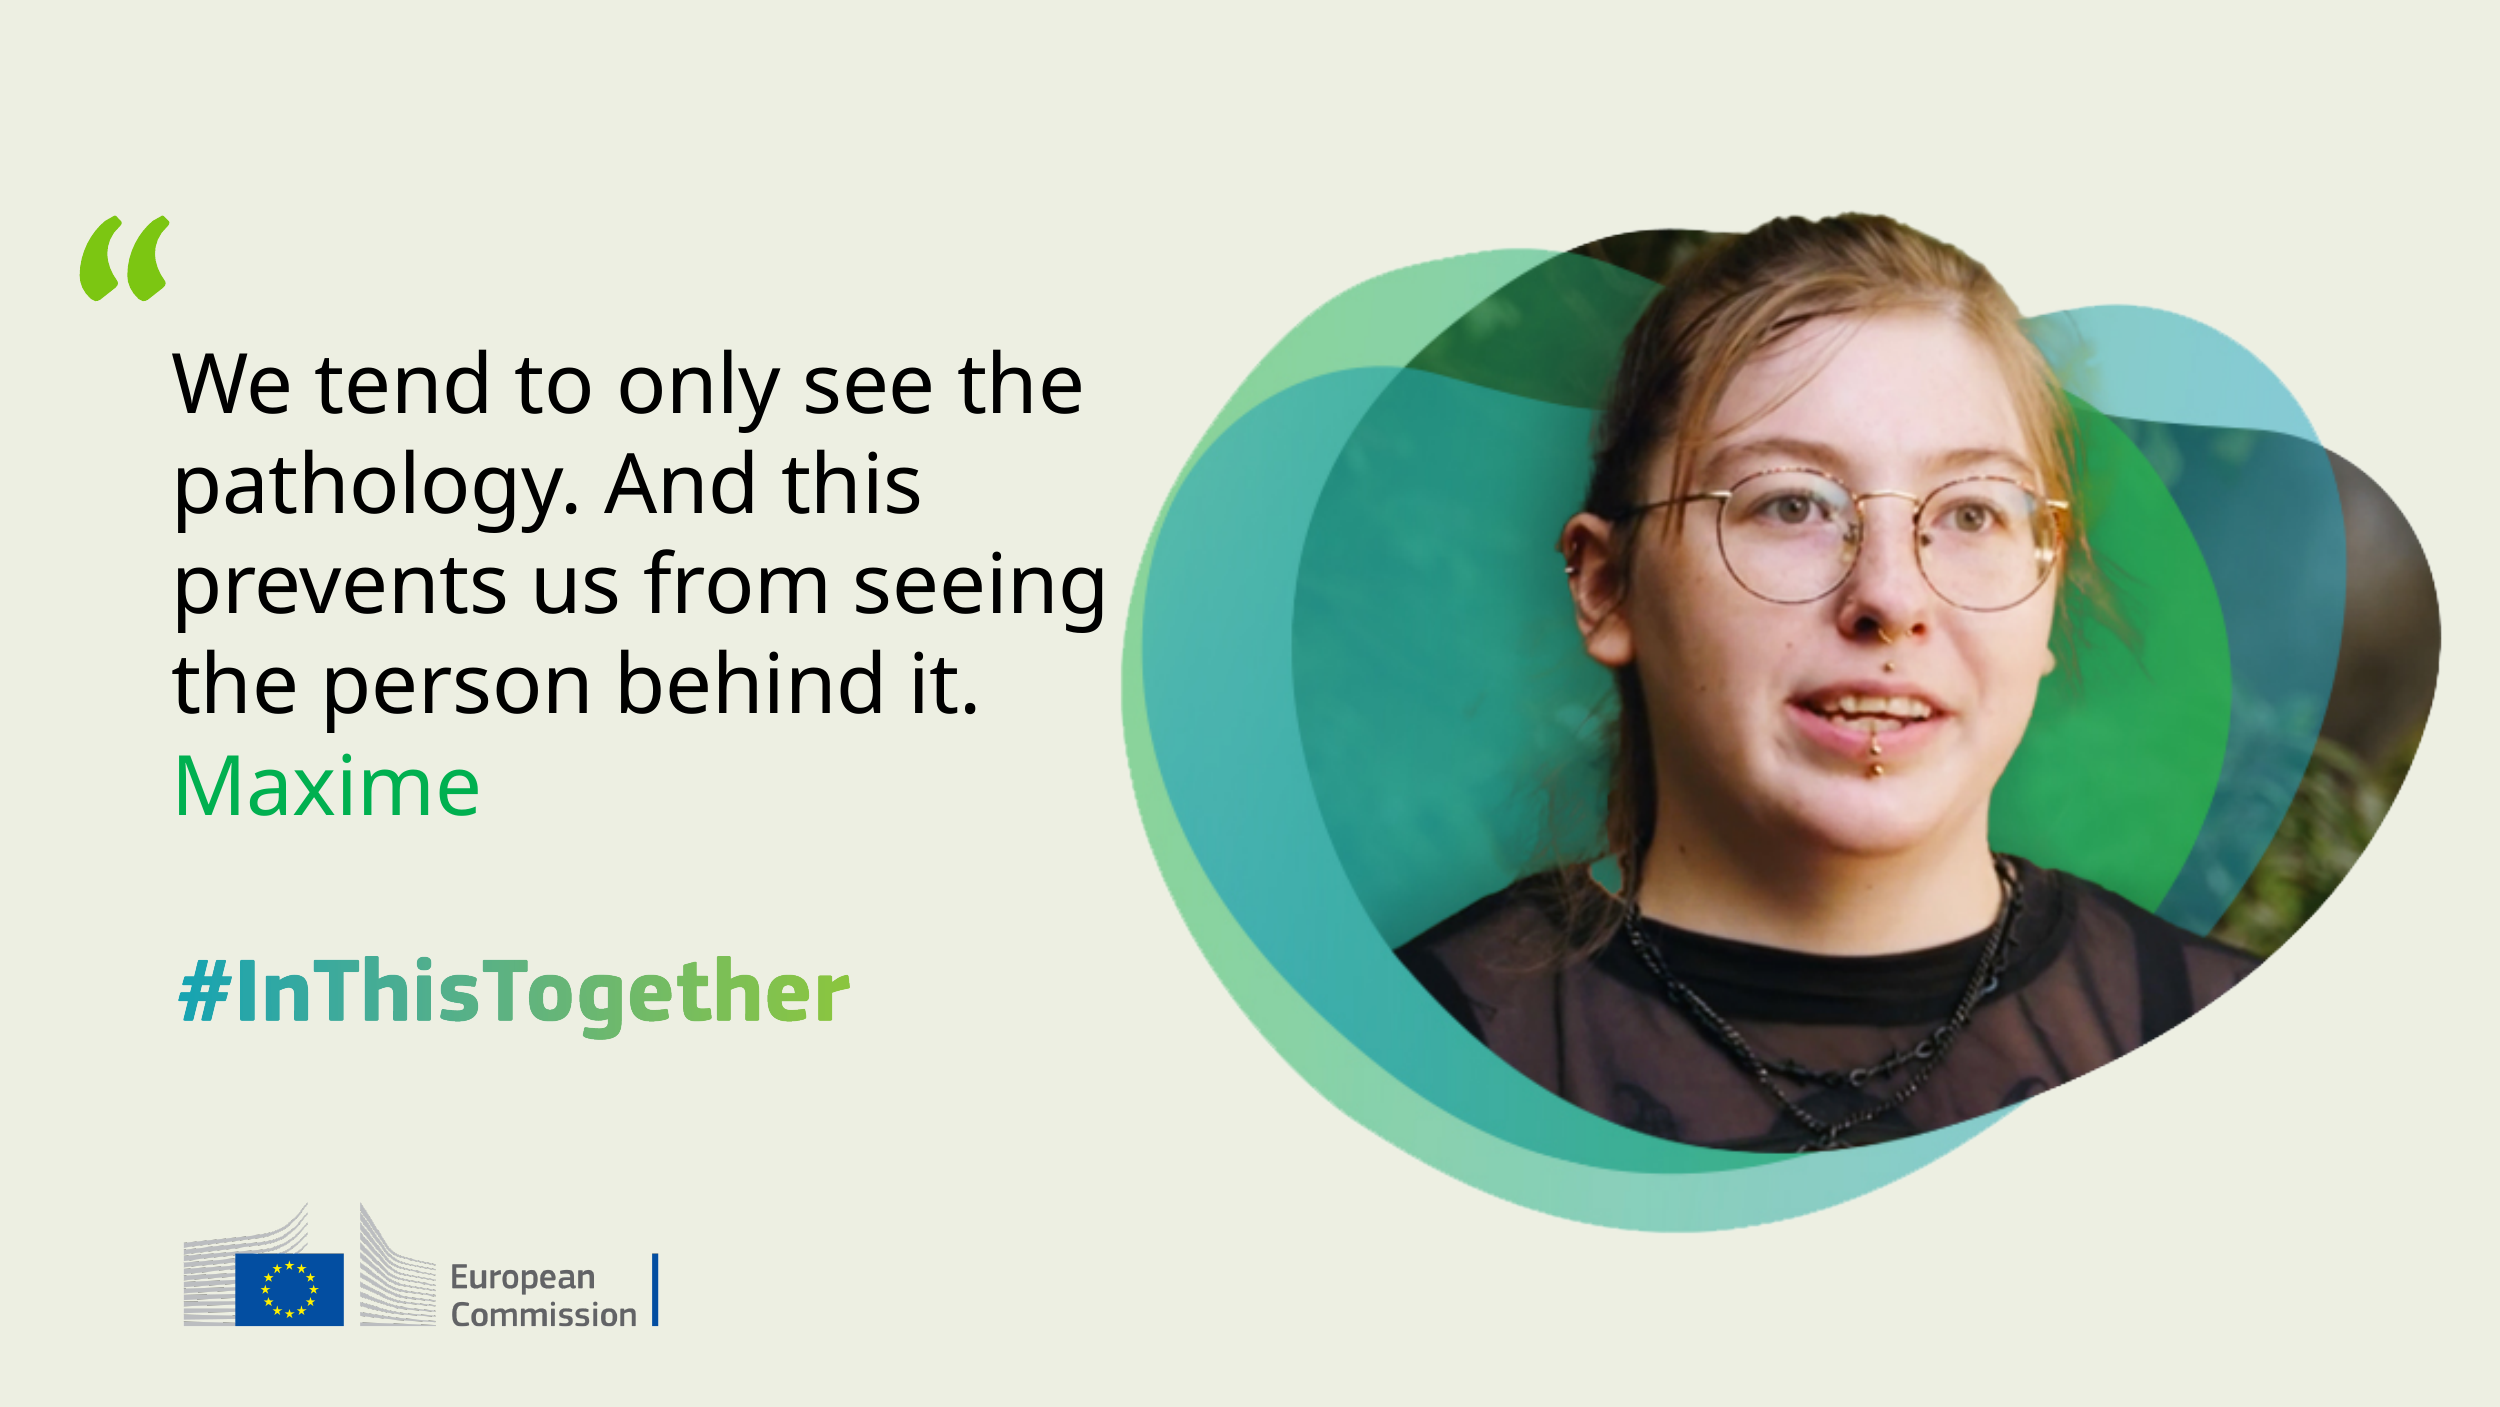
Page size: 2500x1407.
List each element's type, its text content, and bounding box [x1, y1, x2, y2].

text_box We tend to only see the pathology. And this prevents us from seeing the person behind it. Maxime [169, 328, 1055, 833]
picture [0, 0, 2500, 1407]
text_box [79, 215, 122, 302]
text_box [127, 215, 170, 302]
